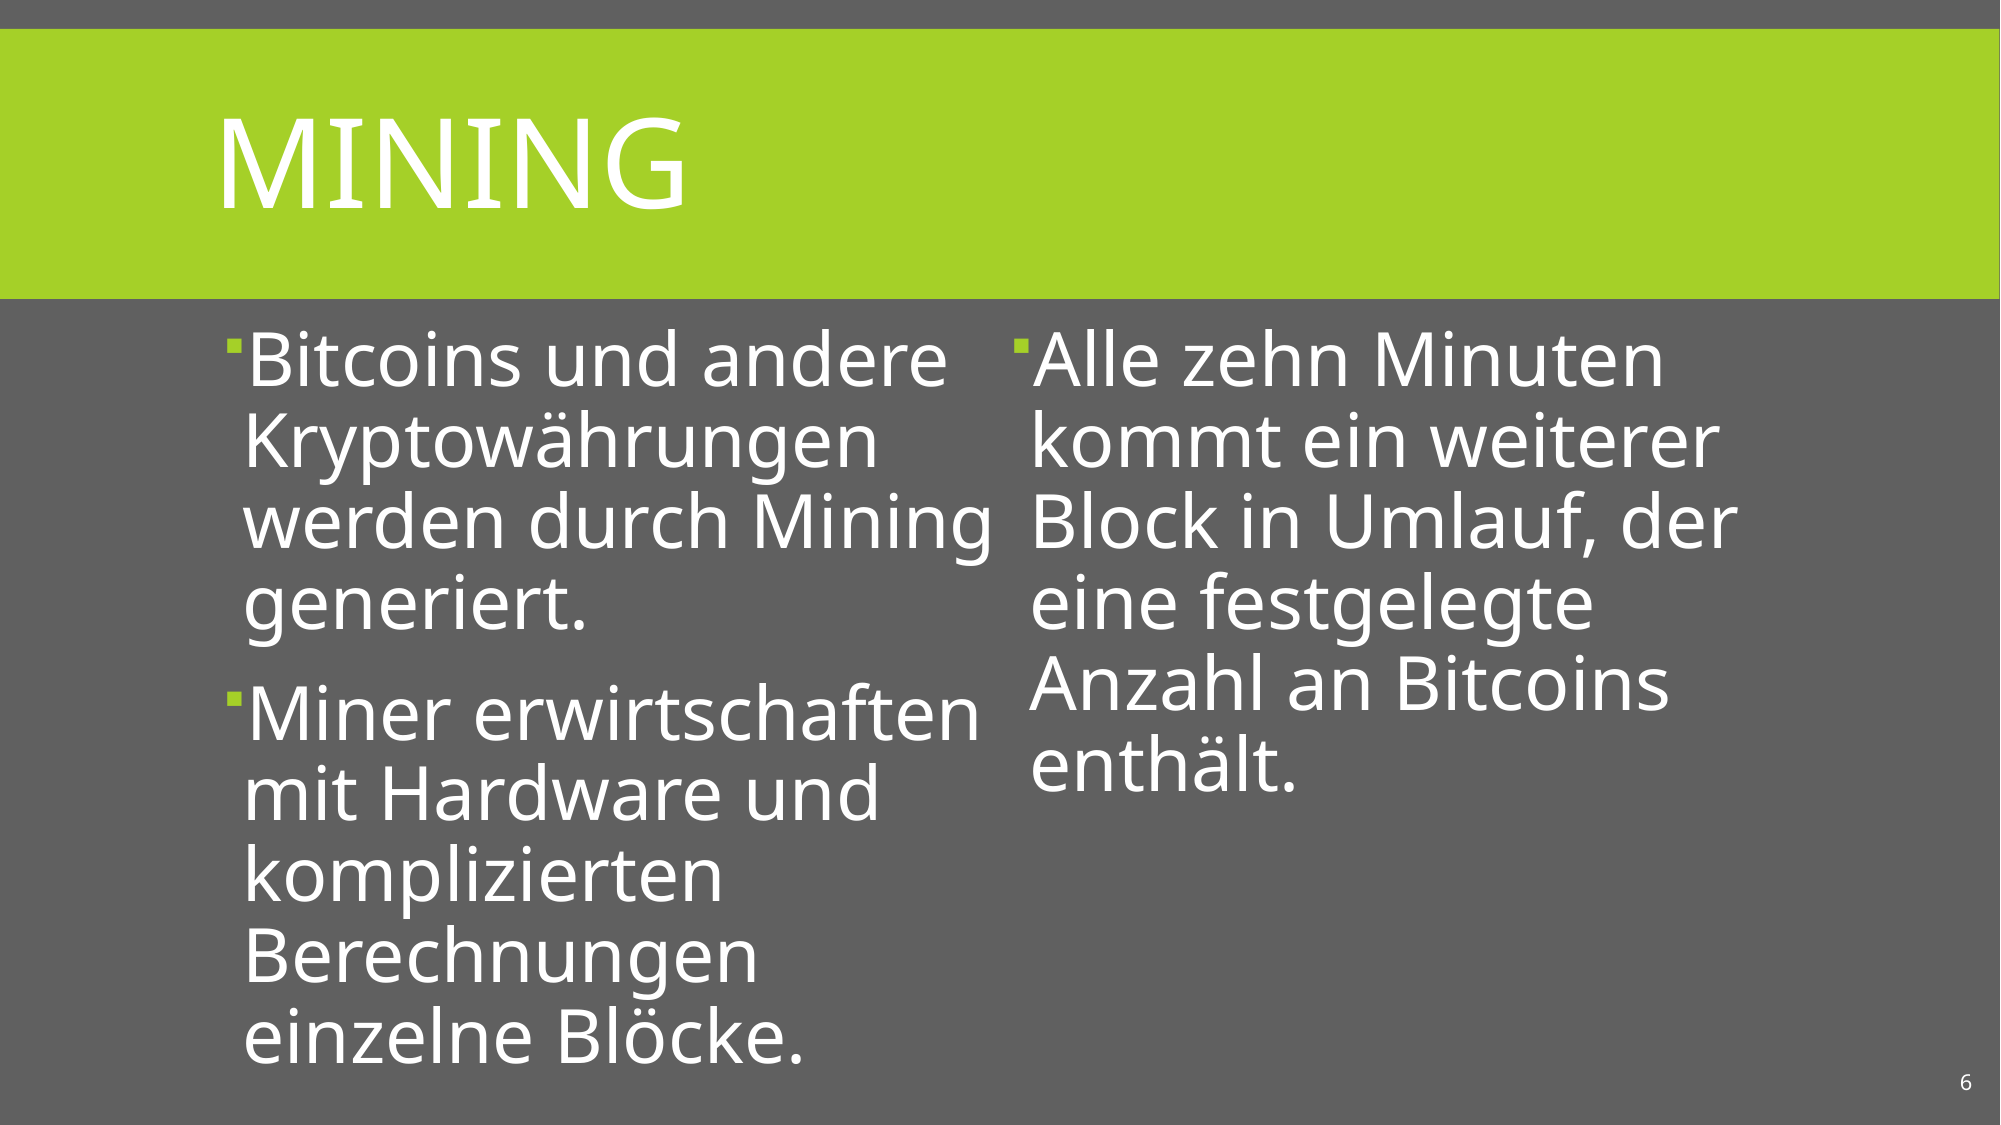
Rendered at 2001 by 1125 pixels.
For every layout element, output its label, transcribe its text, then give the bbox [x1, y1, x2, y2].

list Bitcoins und andere Kryptowährungen werden durch Mining generiert. Miner erwirtschaften mit Hardware und komplizierten Berechnungen einzelne Blöcke. Alle zehn Minuten kommt ein weiterer Block in Umlauf, der eine festgelegte Anzahl an Bitcoins enthält. [197, 314, 1803, 1094]
slide_number 6 [1832, 1053, 1988, 1114]
title Mining [197, 46, 1803, 295]
